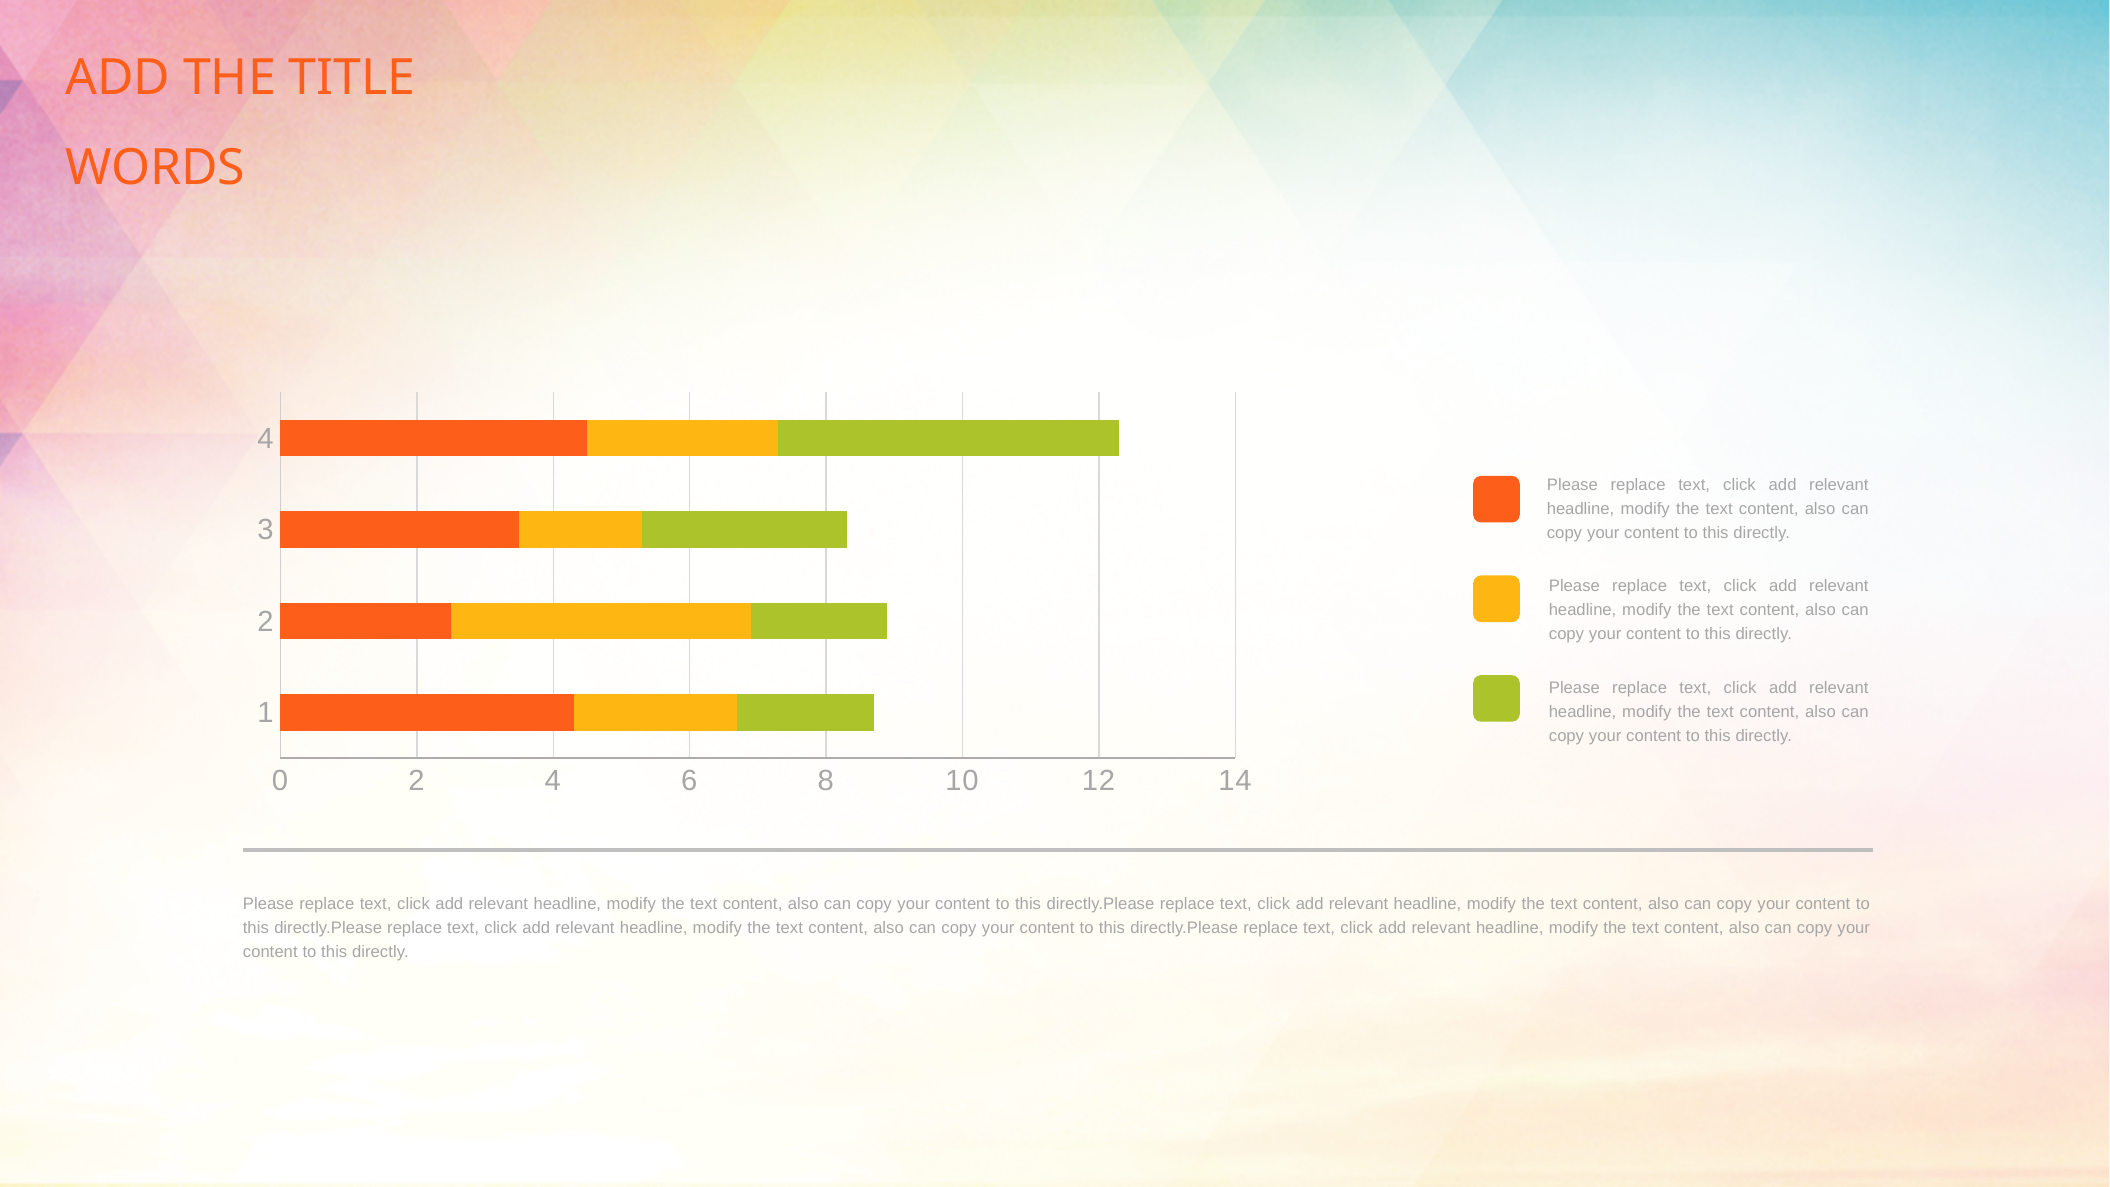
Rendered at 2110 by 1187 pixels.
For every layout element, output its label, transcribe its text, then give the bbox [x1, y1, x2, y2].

text_box [1472, 674, 1521, 723]
text_box [1472, 474, 1521, 524]
picture [0, 0, 2110, 1187]
text_box [1472, 574, 1521, 624]
text_box ADD THE TITLE WORDS [50, 7, 583, 202]
text_box Please replace text, click add relevant headline, modify the text content, also can copy your content to this directly. [1548, 672, 1869, 745]
text_box Please replace text, click add relevant headline, modify the text content, also can copy your content to this directly. [1546, 469, 1870, 542]
text_box Please replace text, click add relevant headline, modify the text content, also can copy your content to this directly. [1548, 571, 1869, 644]
chart [236, 384, 1274, 806]
text_box Please replace text, click add relevant headline, modify the text content, also can copy your content to this directly.Please replace text, click add relevant headline, modify the text content, also can copy your content to this directly.Please replace text, click add relevant headline, modify the text content, also can copy your content to this directly.Please replace text, click add relevant headline, modify the text content, also can copy your content to this directly. [243, 888, 1873, 961]
